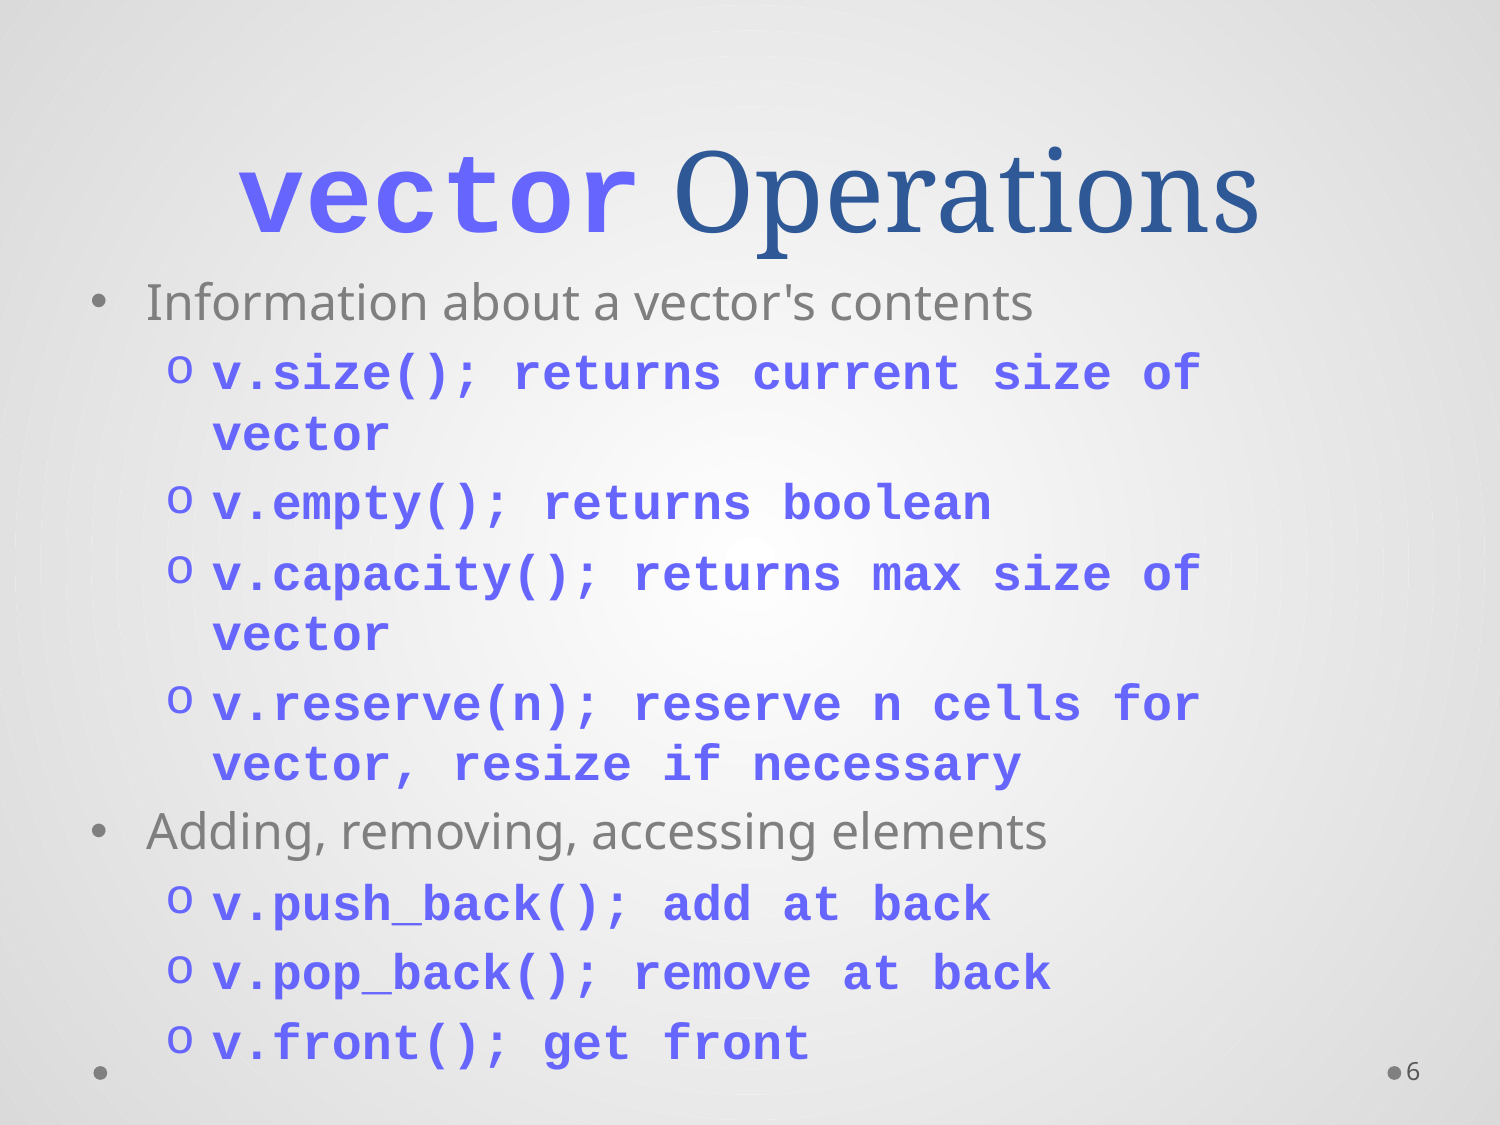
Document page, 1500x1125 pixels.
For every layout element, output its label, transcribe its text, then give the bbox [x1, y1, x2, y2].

title vector Operations [75, 0, 1425, 262]
list Information about a vector's contents v.size(); returns current size of vector v.empty(); returns boolean v.capacity(); returns max size of vector v.reserve(n); reserve n cells for vector, resize if necessary Adding, removing, accessing elements v.push_back(); add at back v.pop_back(); remove at back v.front(); get front [75, 262, 1425, 1005]
slide_number 6 [1401, 1042, 1494, 1103]
